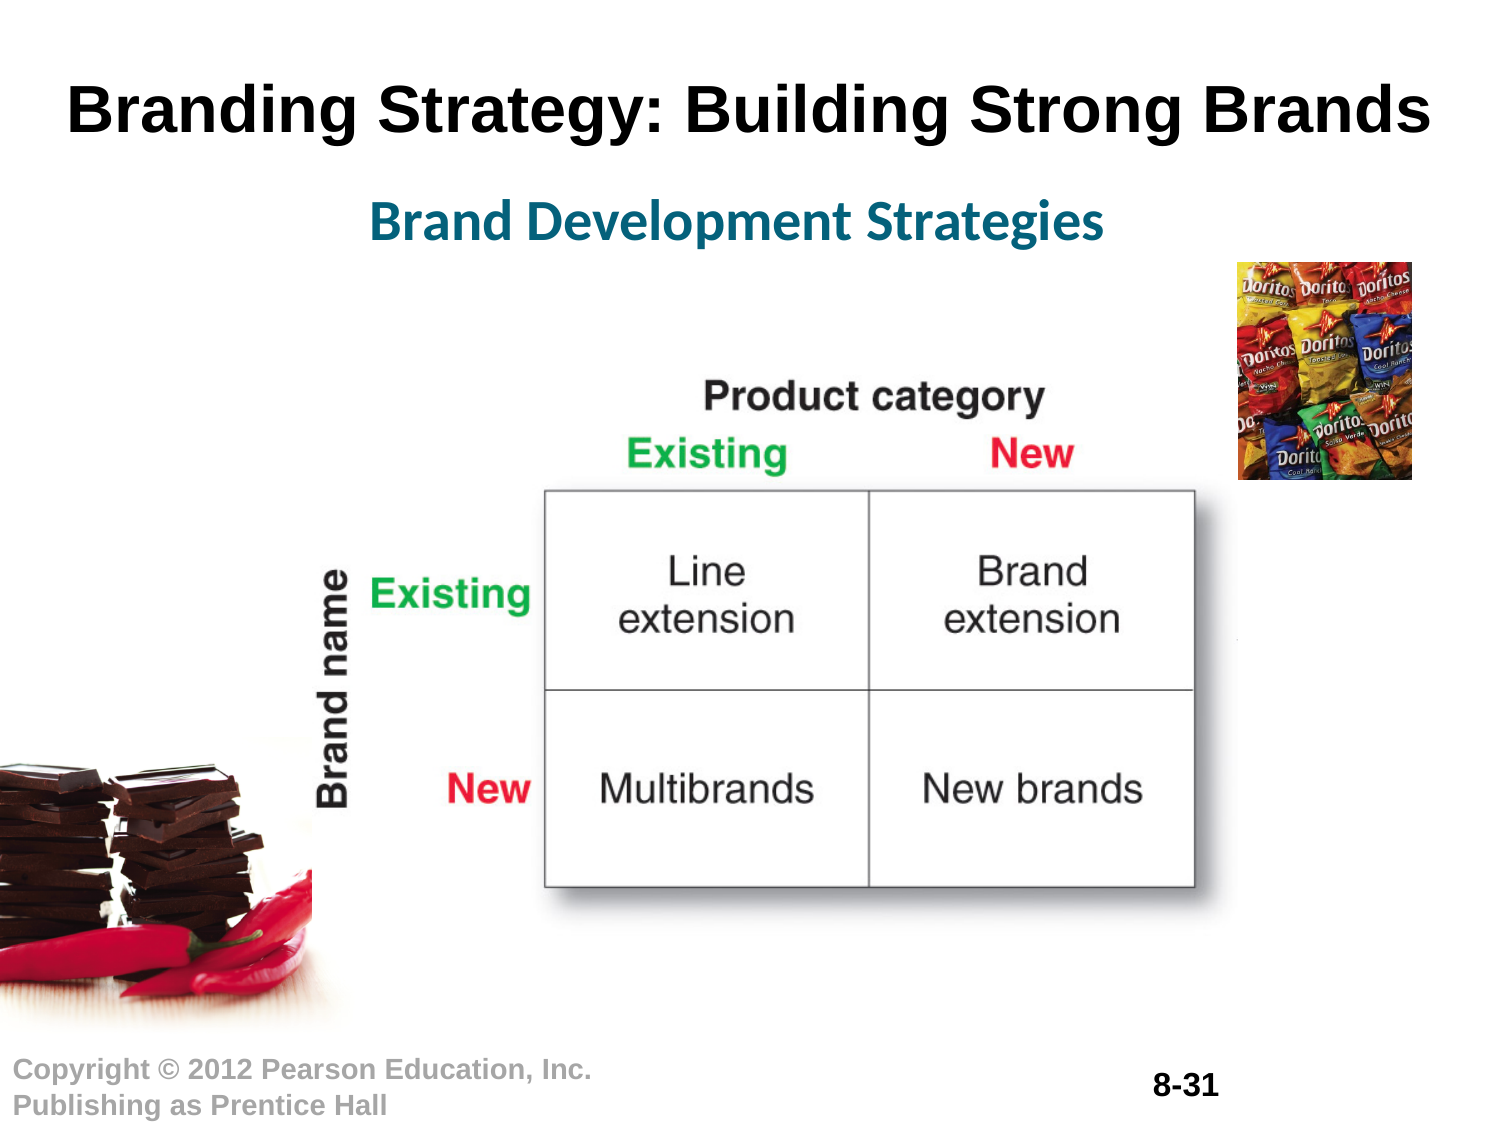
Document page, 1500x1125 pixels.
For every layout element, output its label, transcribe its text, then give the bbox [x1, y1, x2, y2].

title Branding Strategy: Building Strong Brands [0, 12, 1500, 201]
picture [0, 262, 1412, 1038]
list Brand Development Strategies [149, 174, 1326, 238]
